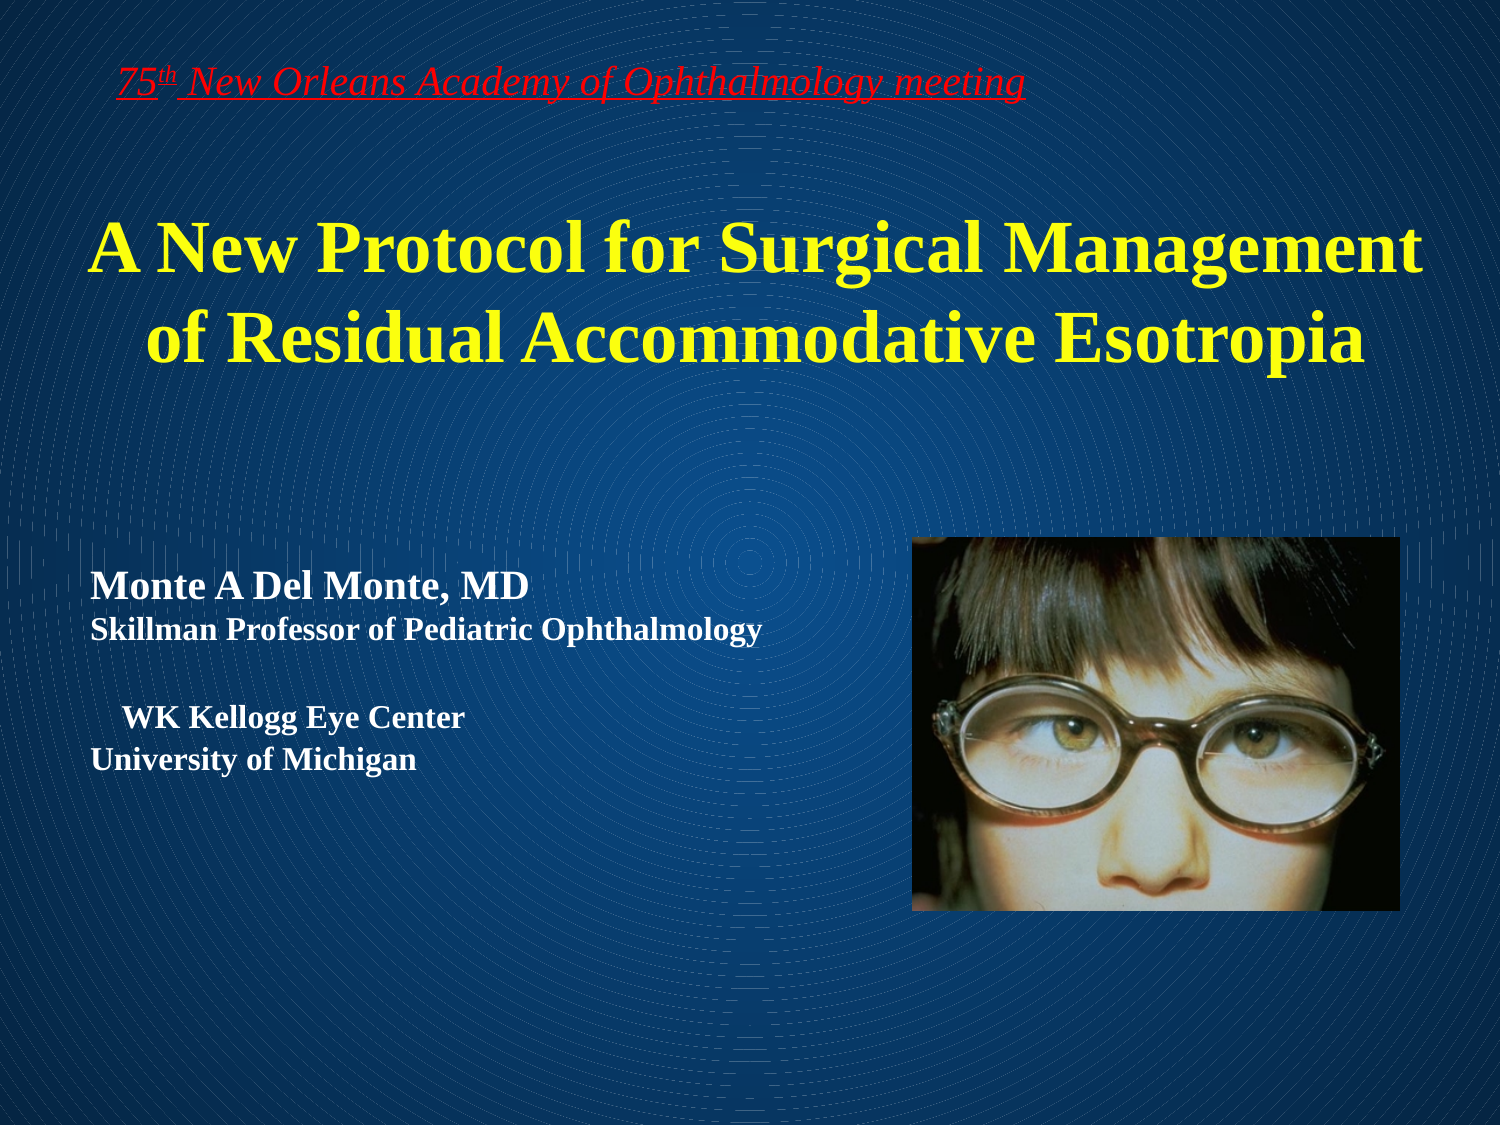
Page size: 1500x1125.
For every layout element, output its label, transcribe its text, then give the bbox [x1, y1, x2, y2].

text_box Monte A Del Monte, MD Skillman Professor of Pediatric Ophthalmology WK Kellogg Eye Center University of Michigan [74, 549, 907, 785]
text_box [99, 970, 1229, 1086]
text_box 75th New Orleans Academy of Ophthalmology meeting [62, 46, 1042, 111]
title A New Protocol for Surgical Management of Residual Accommodative Esotropia [62, 81, 1450, 494]
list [912, 460, 1401, 988]
text_box [888, 40, 919, 46]
